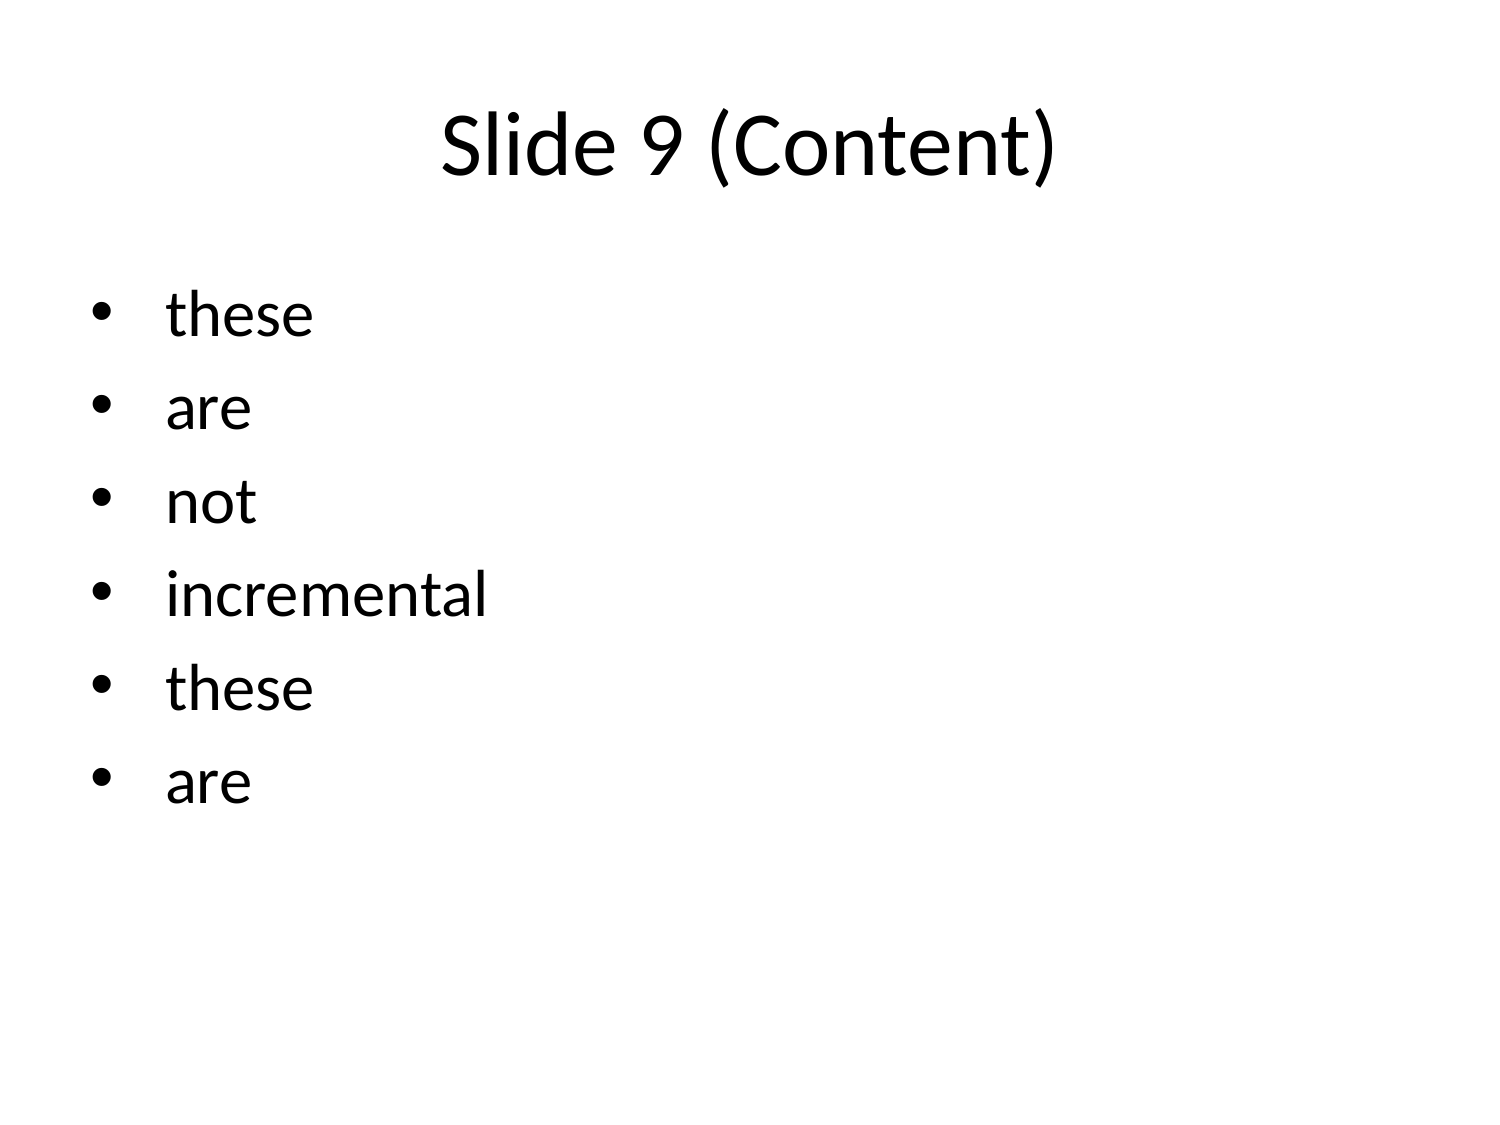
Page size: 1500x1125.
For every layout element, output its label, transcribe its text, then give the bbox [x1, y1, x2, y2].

title Slide 9 (Content) [75, 45, 1425, 233]
list these are not incremental these are [75, 262, 1425, 1005]
